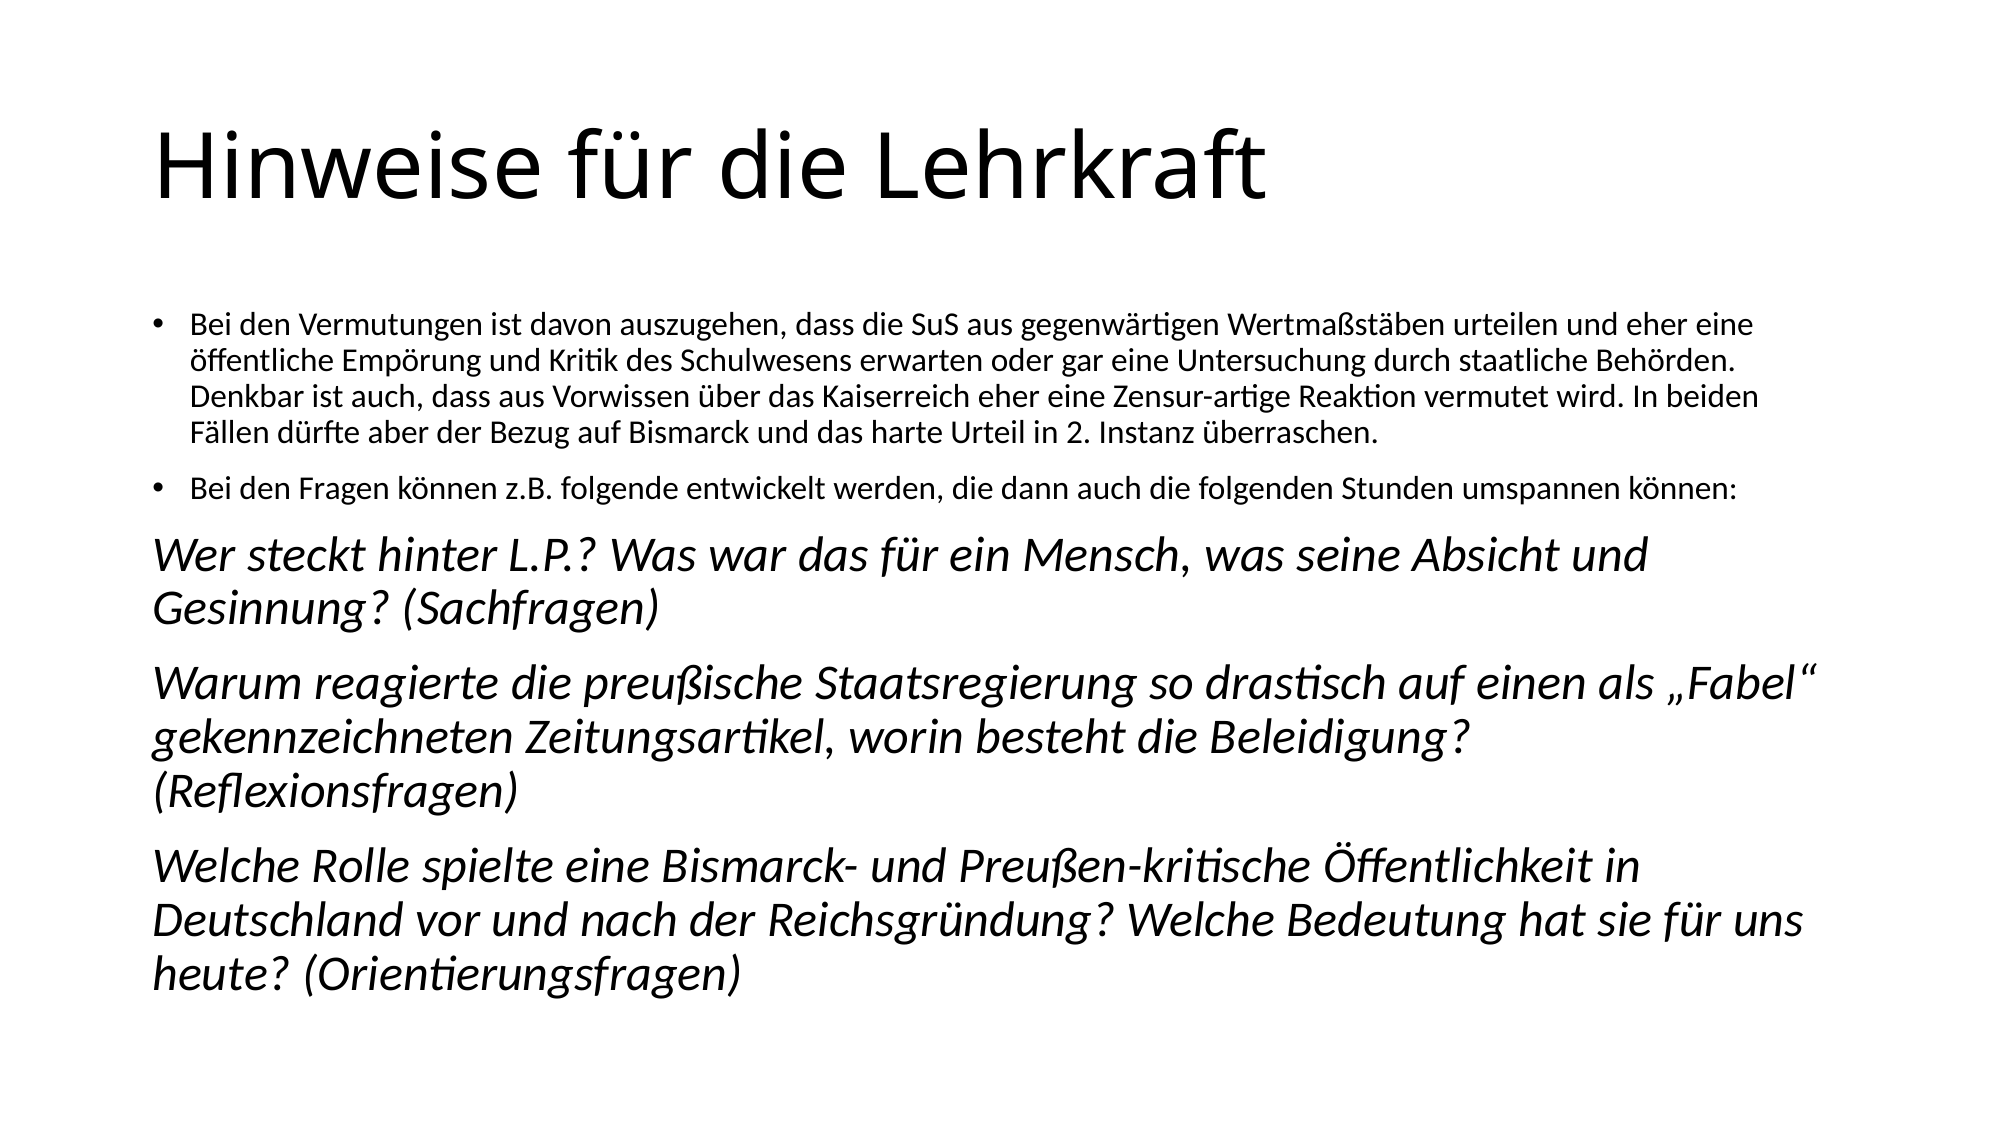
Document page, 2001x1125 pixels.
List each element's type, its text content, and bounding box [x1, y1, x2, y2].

list Bei den Vermutungen ist davon auszugehen, dass die SuS aus gegenwärtigen Wertmaßstäben urteilen und eher eine öffentliche Empörung und Kritik des Schulwesens erwarten oder gar eine Untersuchung durch staatliche Behörden. Denkbar ist auch, dass aus Vorwissen über das Kaiserreich eher eine Zensur-artige Reaktion vermutet wird. In beiden Fällen dürfte aber der Bezug auf Bismarck und das harte Urteil in 2. Instanz überraschen. Bei den Fragen können z.B. folgende entwickelt werden, die dann auch die folgenden Stunden umspannen können: Wer steckt hinter L.P.? Was war das für ein Mensch, was seine Absicht und Gesinnung? (Sachfragen) Warum reagierte die preußische Staatsregierung so drastisch auf einen als „Fabel“ gekennzeichneten Zeitungsartikel, worin besteht die Beleidigung? (Reflexionsfragen) Welche Rolle spielte eine Bismarck- und Preußen-kritische Öffentlichkeit in Deutschland vor und nach der Reichsgründung? Welche Bedeutung hat sie für uns heute? (Orientierungsfragen) [137, 299, 1863, 1014]
title Hinweise für die Lehrkraft [137, 59, 1863, 278]
